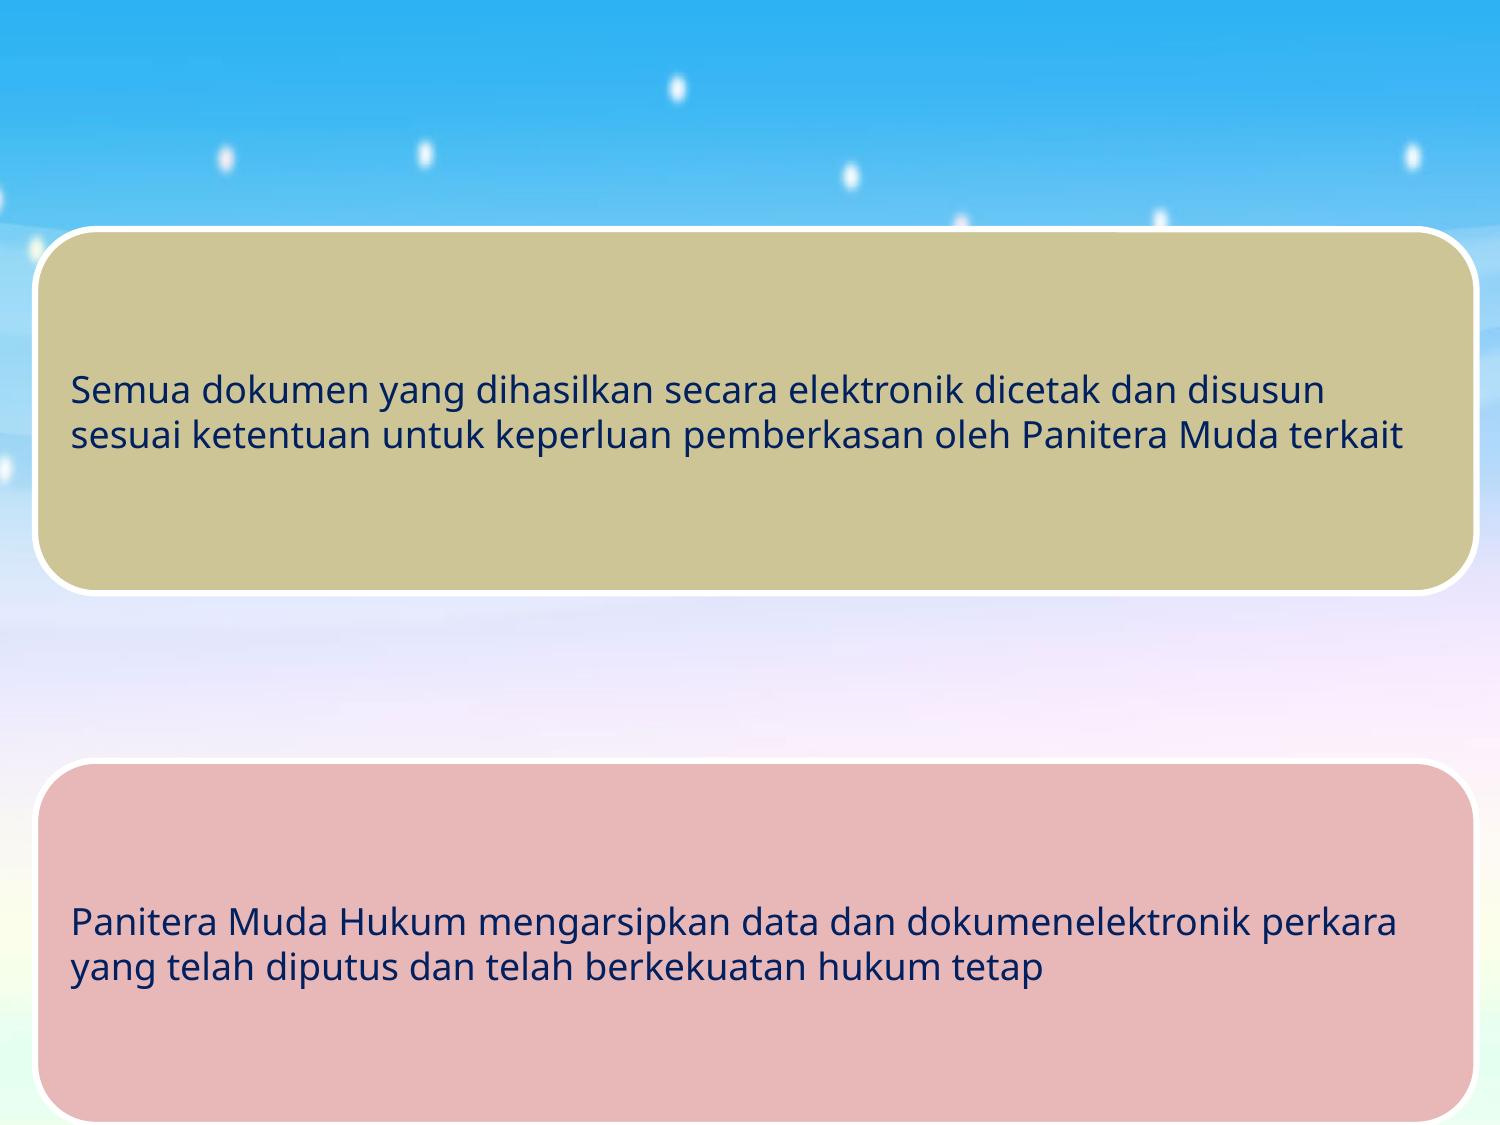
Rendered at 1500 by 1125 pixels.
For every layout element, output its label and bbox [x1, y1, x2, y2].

text_box [34, 228, 1477, 1125]
picture [0, 0, 1500, 1125]
